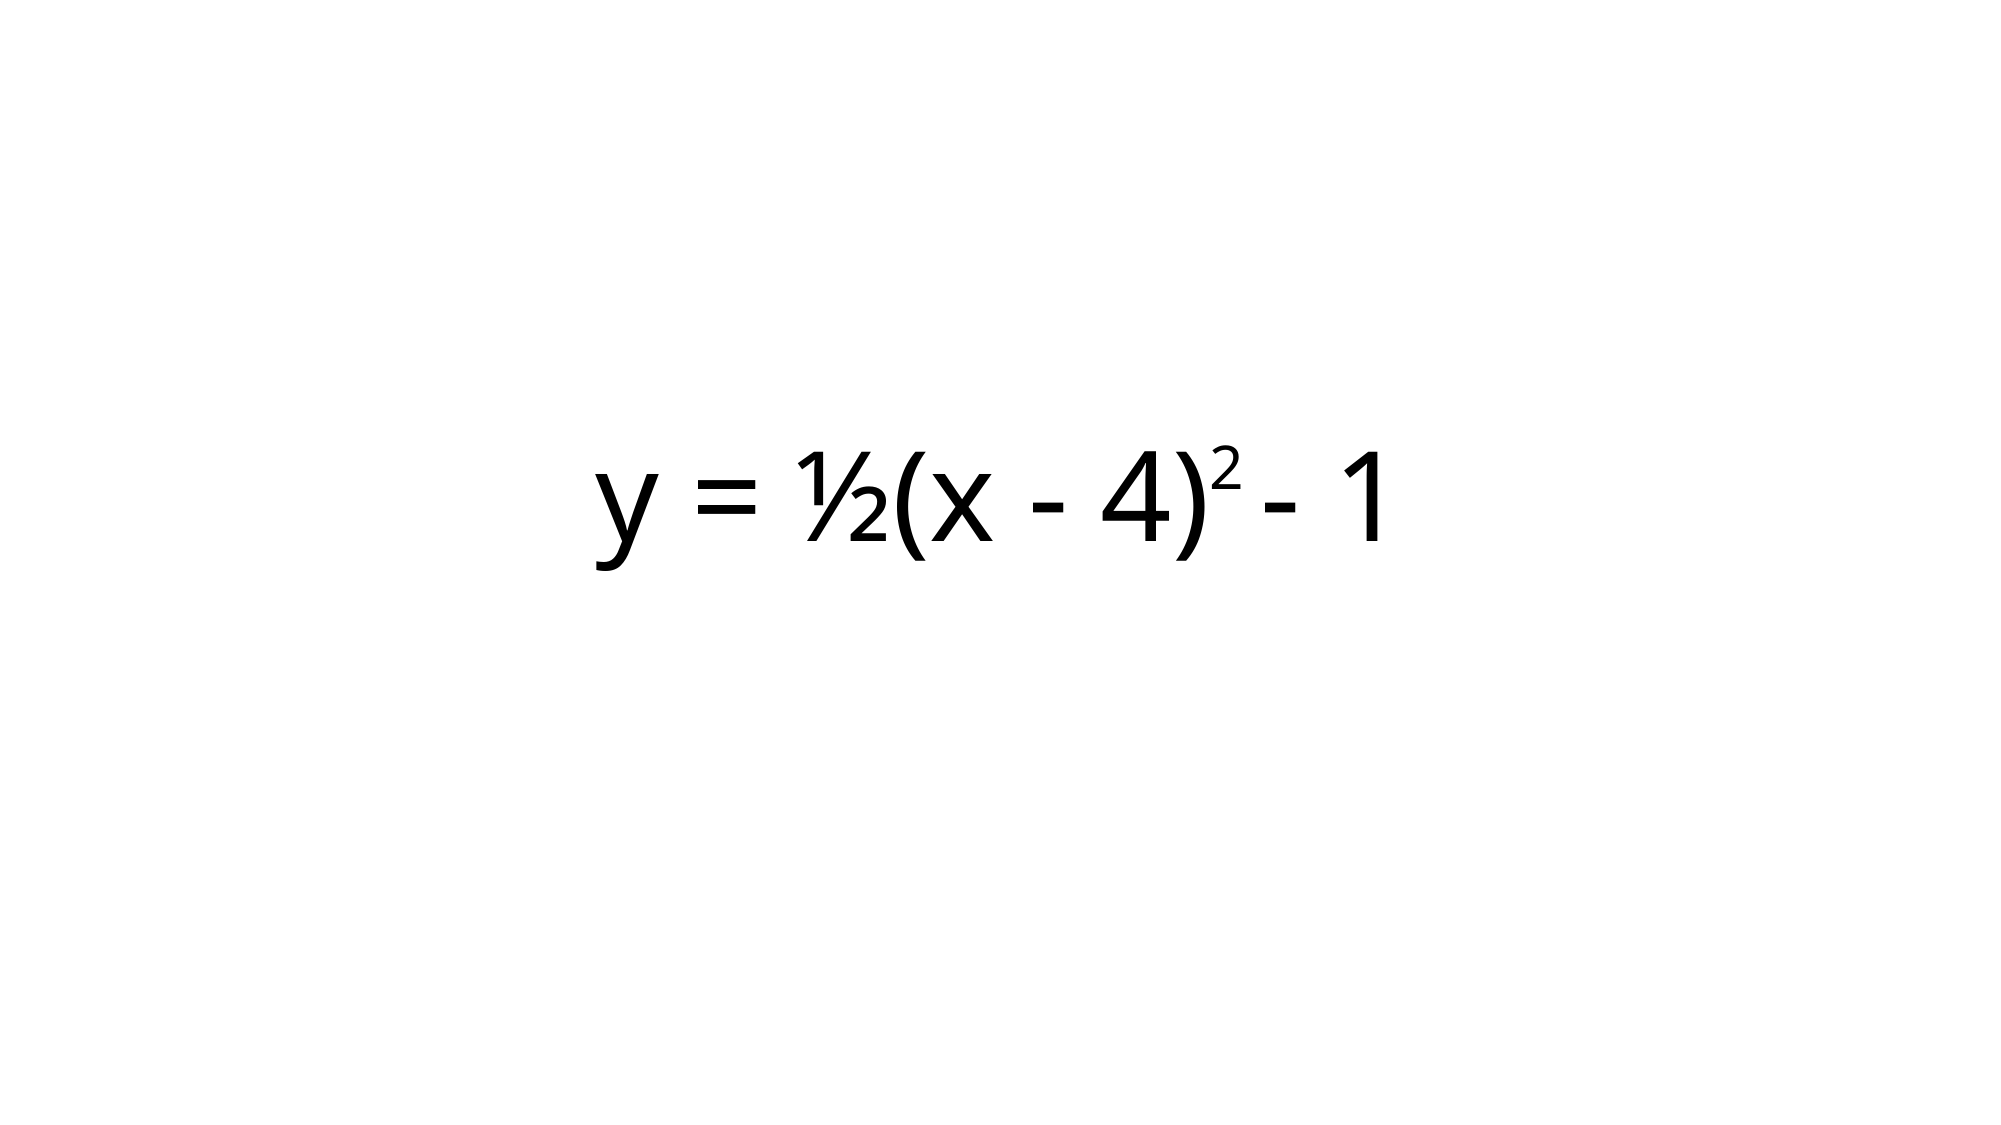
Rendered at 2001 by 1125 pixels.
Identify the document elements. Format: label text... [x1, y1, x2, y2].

title y = ½(x - 4)2 - 1 [249, 184, 1750, 576]
